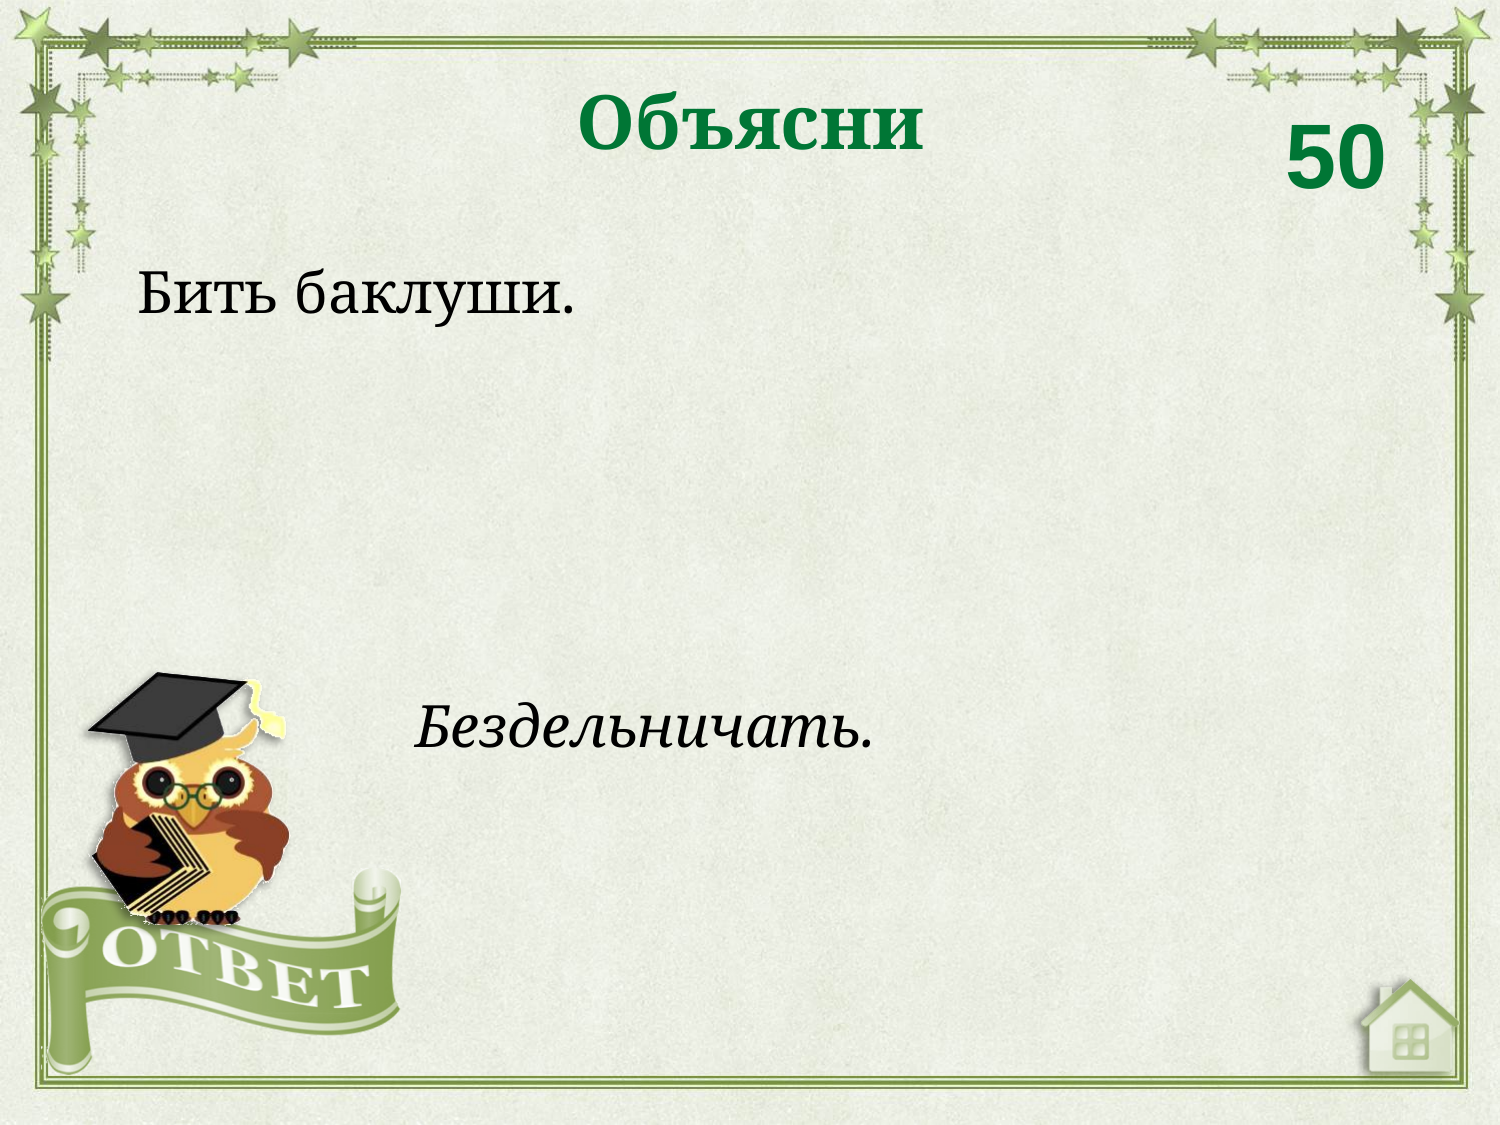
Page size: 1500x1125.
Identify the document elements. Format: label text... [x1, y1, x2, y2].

text_box Бить баклуши. [123, 247, 1378, 333]
picture [0, 0, 1500, 1125]
text_box Бездельничать. [400, 681, 1435, 766]
text_box 50 [1266, 89, 1407, 215]
text_box Объясни [301, 66, 1200, 172]
